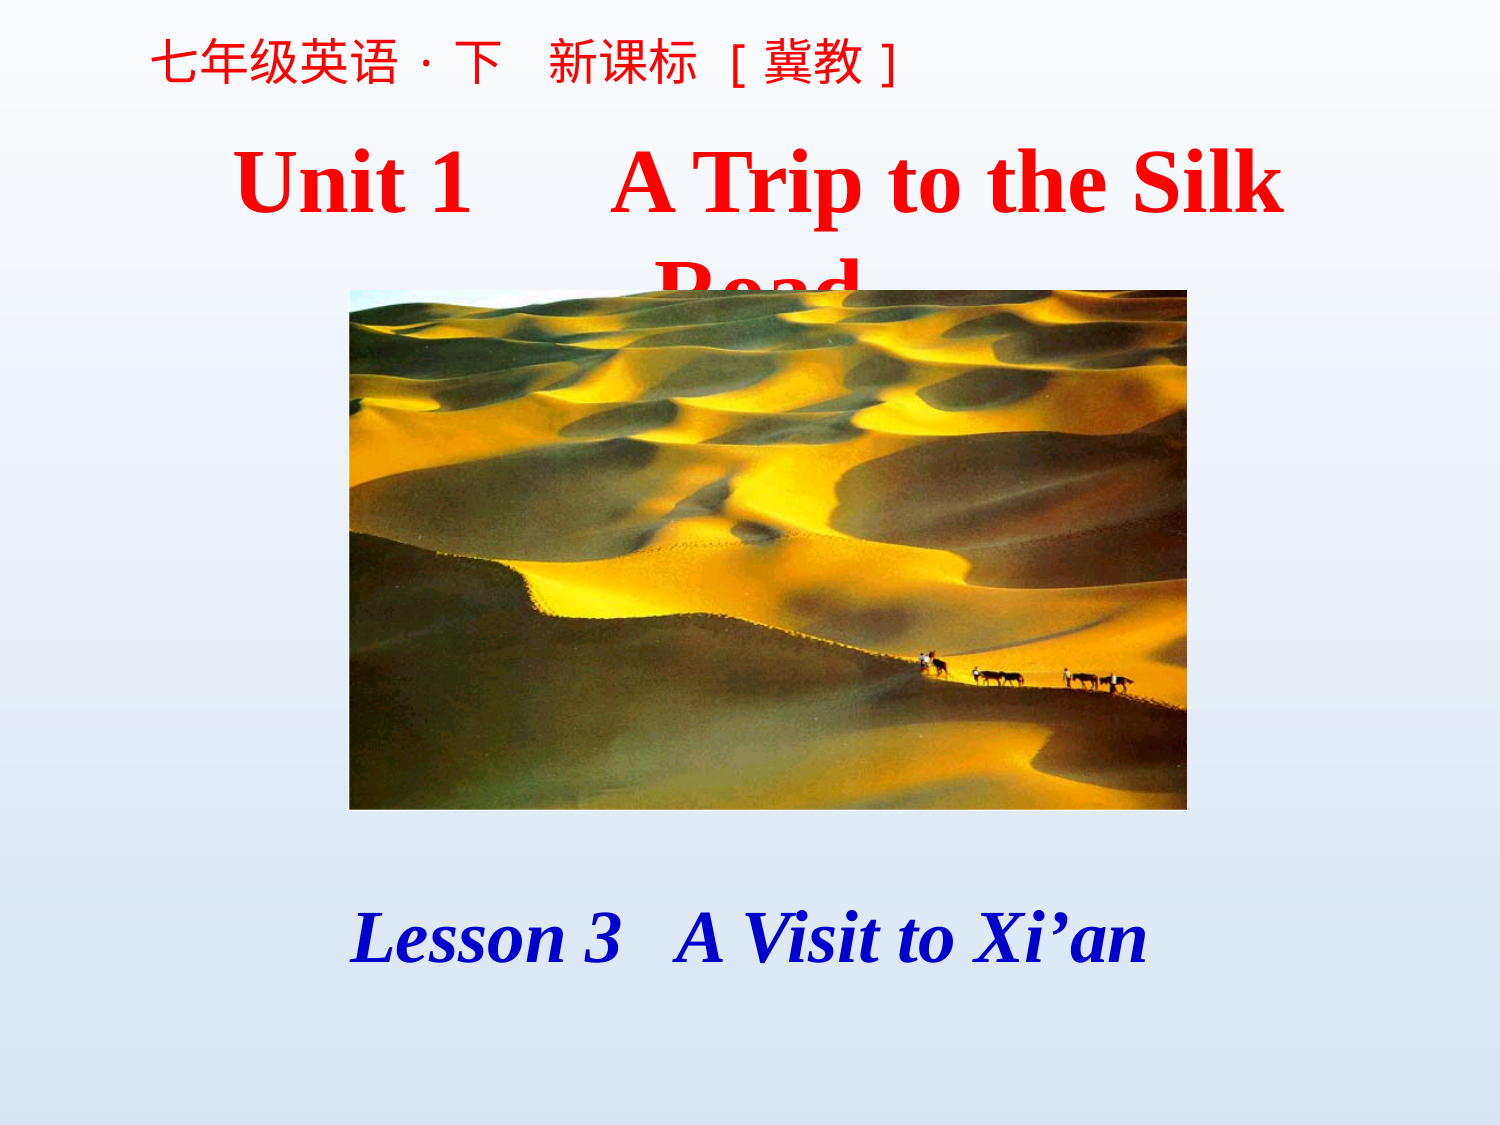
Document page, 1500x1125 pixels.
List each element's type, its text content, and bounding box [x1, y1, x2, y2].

text_box 七年级英语·下 新课标 [冀教] [0, 23, 1055, 99]
picture [348, 290, 1188, 811]
text_box Unit 1 A Trip to the Silk Road [112, 113, 1406, 349]
text_box Lesson 3 A Visit to Xi’an [0, 791, 1500, 985]
